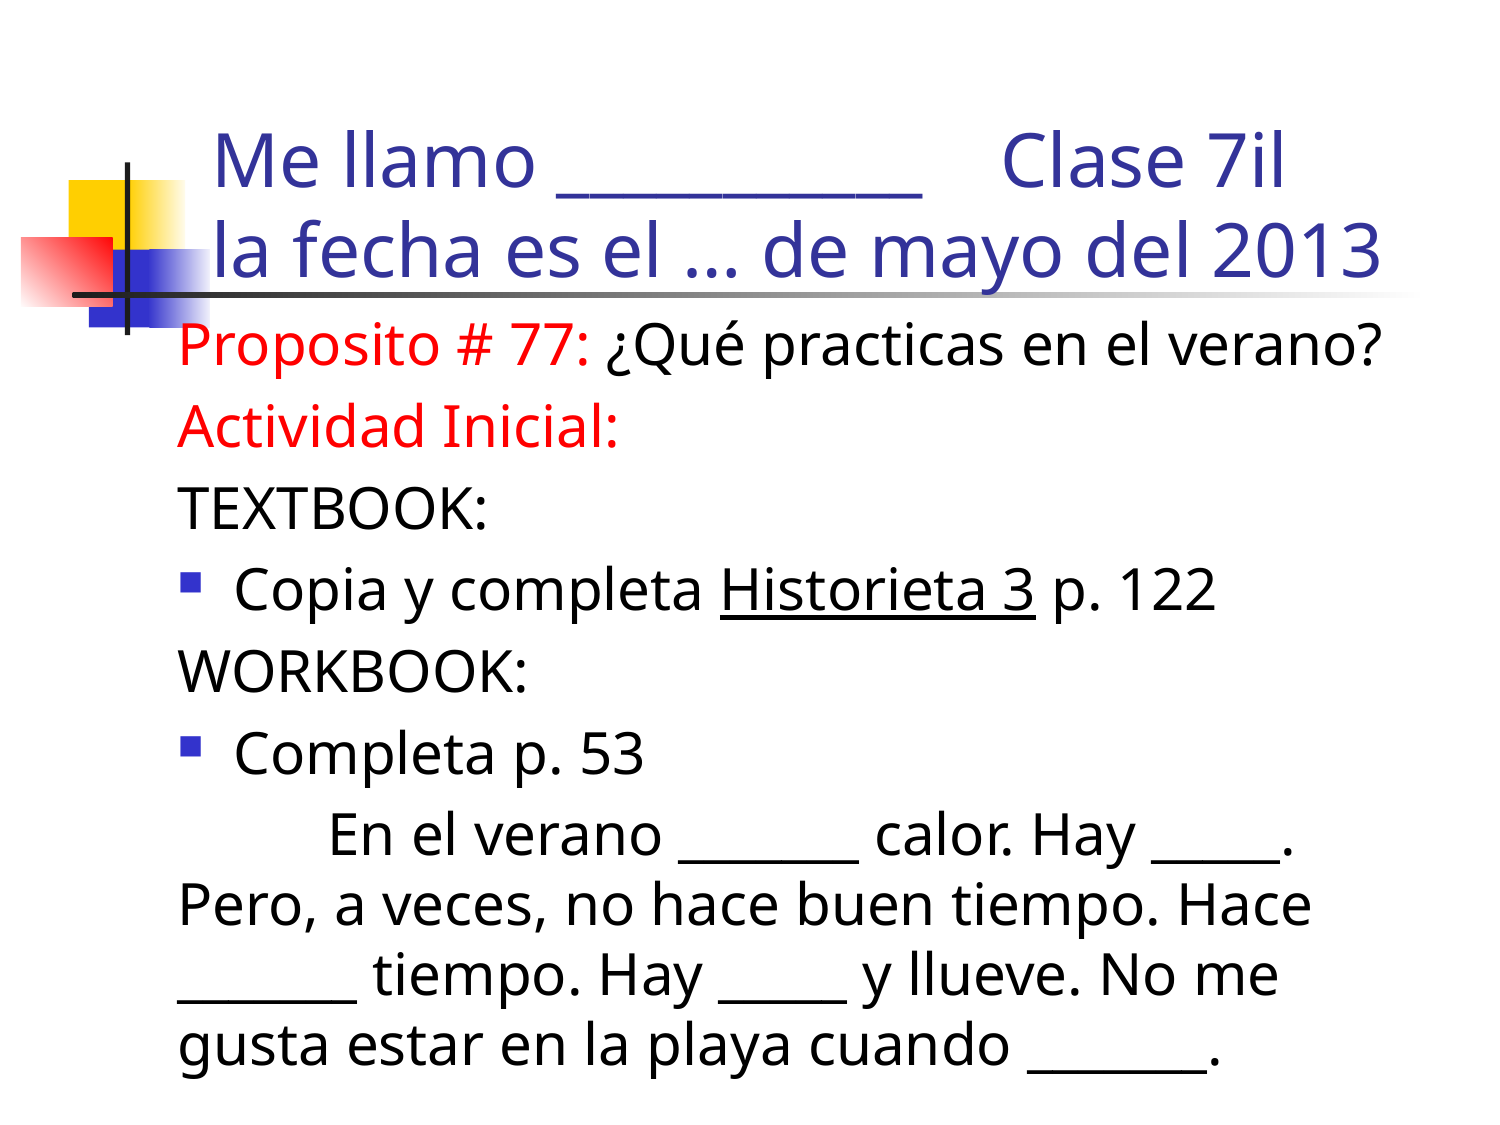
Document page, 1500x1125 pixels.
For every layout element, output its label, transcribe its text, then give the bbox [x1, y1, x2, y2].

list Proposito # 77: ¿Qué practicas en el verano? Actividad Inicial: TEXTBOOK: Copia y completa Historieta 3 p. 122 WORKBOOK: Completa p. 53 En el verano _______ calor. Hay _____. Pero, a veces, no hace buen tiempo. Hace _______ tiempo. Hay _____ y llueve. No me gusta estar en la playa cuando _______. [162, 299, 1463, 1088]
title Me llamo ___________ Clase 7il la fecha es el … de mayo del 2013 [196, 60, 1475, 300]
